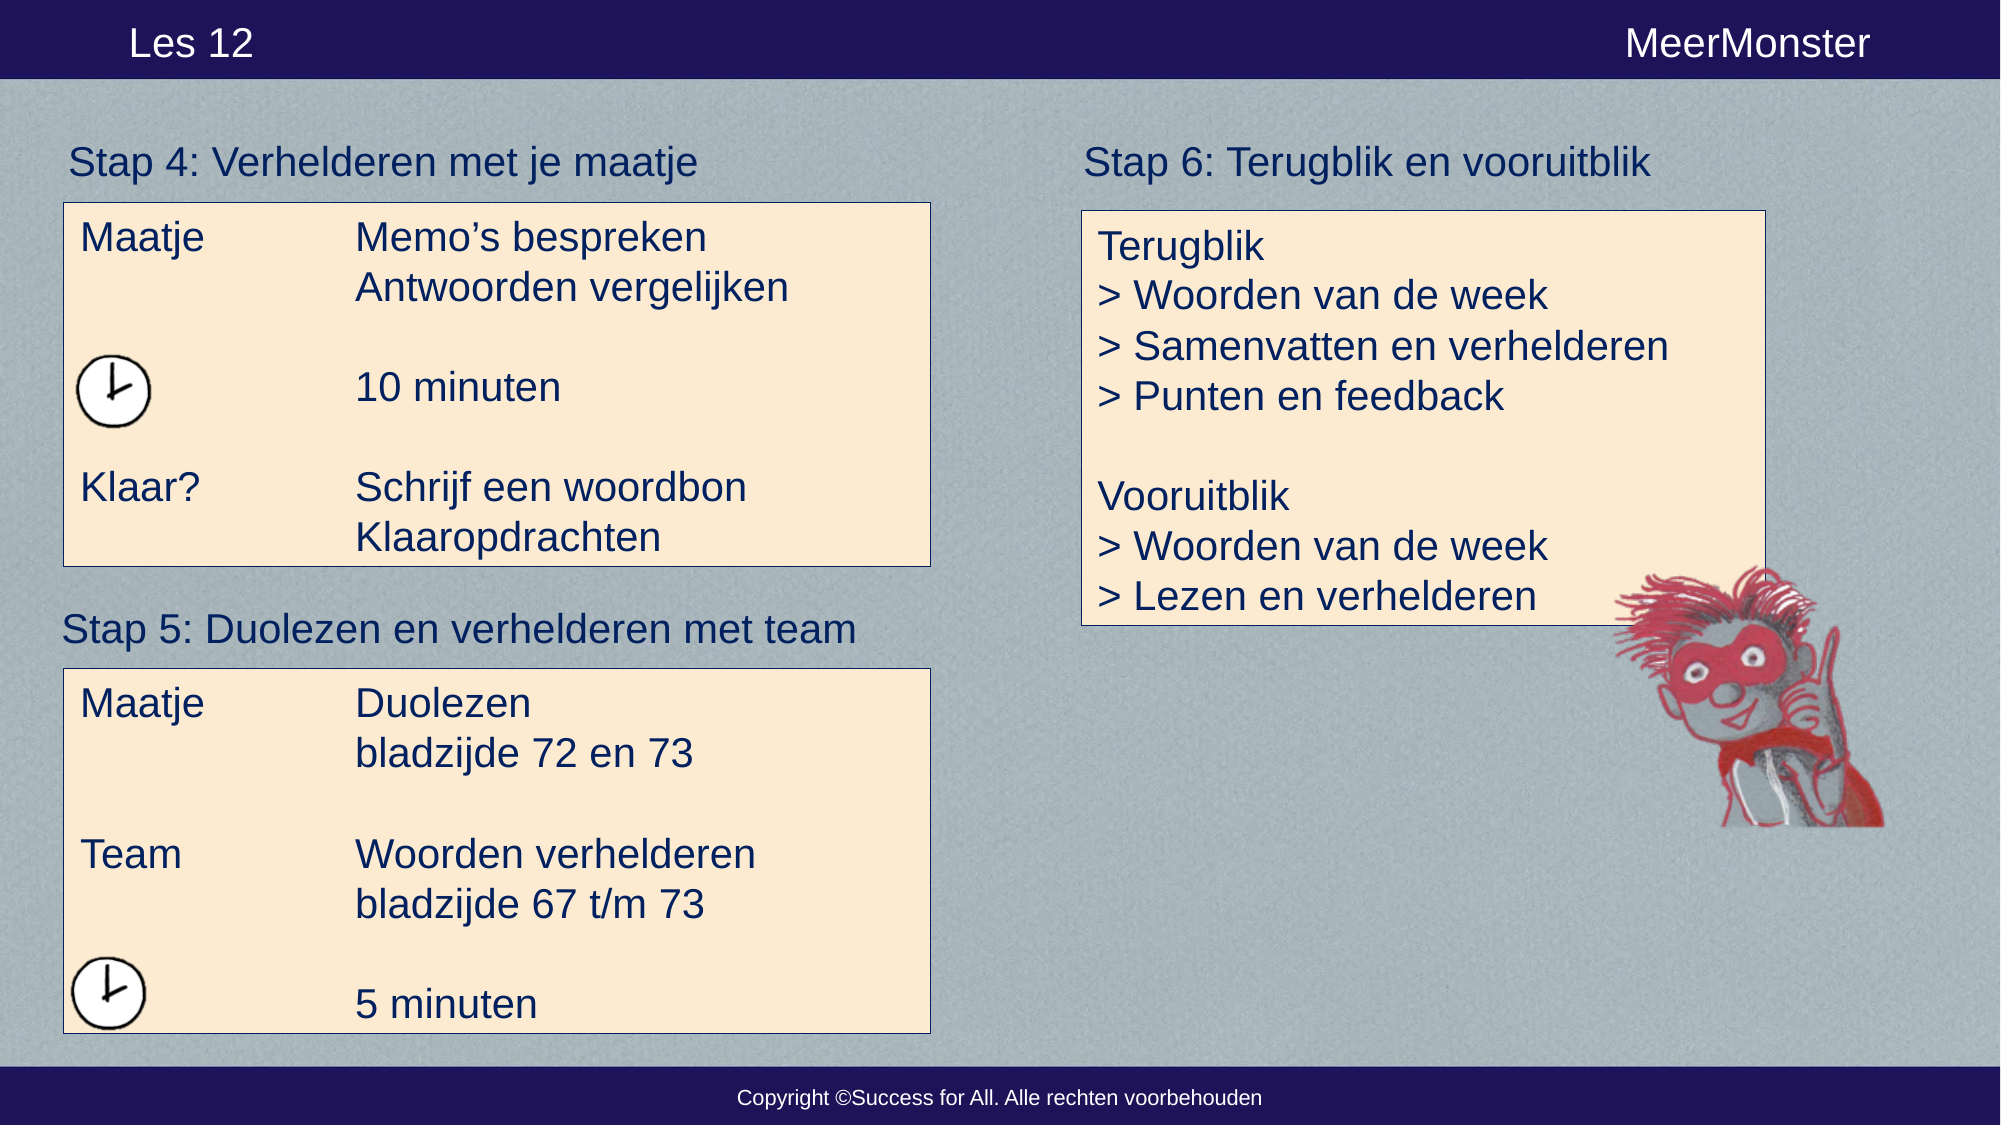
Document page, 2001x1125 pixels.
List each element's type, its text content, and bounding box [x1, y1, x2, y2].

text_box Stap 6: Terugblik en vooruitblik [1068, 127, 1861, 192]
text_box Terugblik > Woorden van de week > Samenvatten en verhelderen > Punten en feedback Vooruitblik > Woorden van de week > Lezen en verhelderen [1081, 210, 1766, 626]
text_box MeerMonster [999, 8, 1886, 73]
picture [0, 0, 2001, 1125]
text_box Stap 5: Duolezen en verhelderen met team [46, 594, 890, 659]
text_box Maatje Memo’s bespreken Antwoorden vergelijken 10 minuten Klaar? Schrijf een woordbon Klaaropdrachten [63, 202, 931, 567]
text_box Stap 4: Verhelderen met je maatje [53, 127, 846, 192]
text_box Maatje Duolezen bladzijde 72 en 73 Team Woorden verhelderen bladzijde 67 t/m 73 5 minuten [63, 668, 931, 1034]
text_box Les 12 [114, 8, 354, 73]
text_box Copyright ©Success for All. Alle rechten voorbehouden [0, 1076, 2000, 1125]
